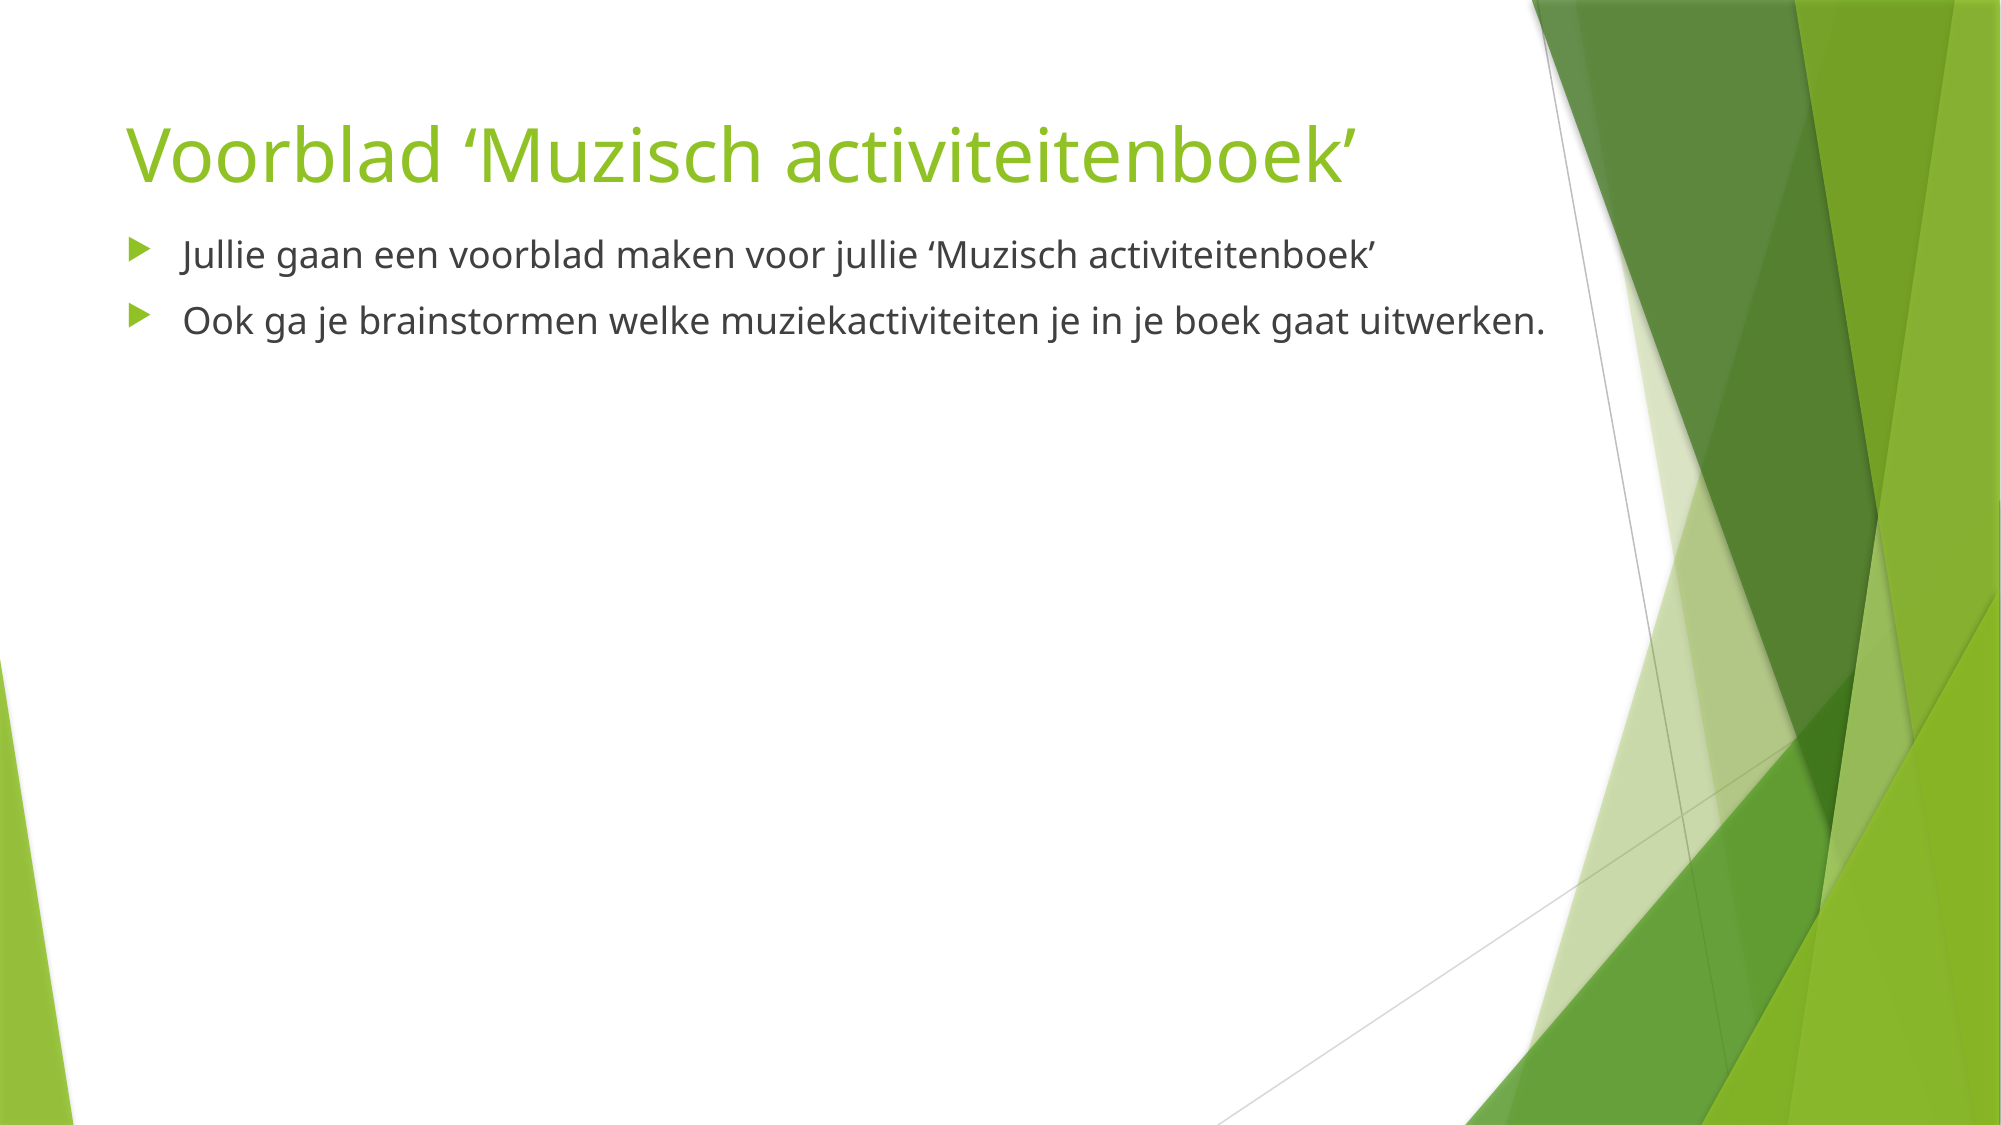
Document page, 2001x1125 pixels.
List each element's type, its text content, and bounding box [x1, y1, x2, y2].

list Jullie gaan een voorblad maken voor jullie ‘Muzisch activiteitenboek’ Ook ga je brainstormen welke muziekactiviteiten je in je boek gaat uitwerken. [111, 223, 1605, 861]
title Voorblad ‘Muzisch activiteitenboek’ [111, 99, 1522, 223]
